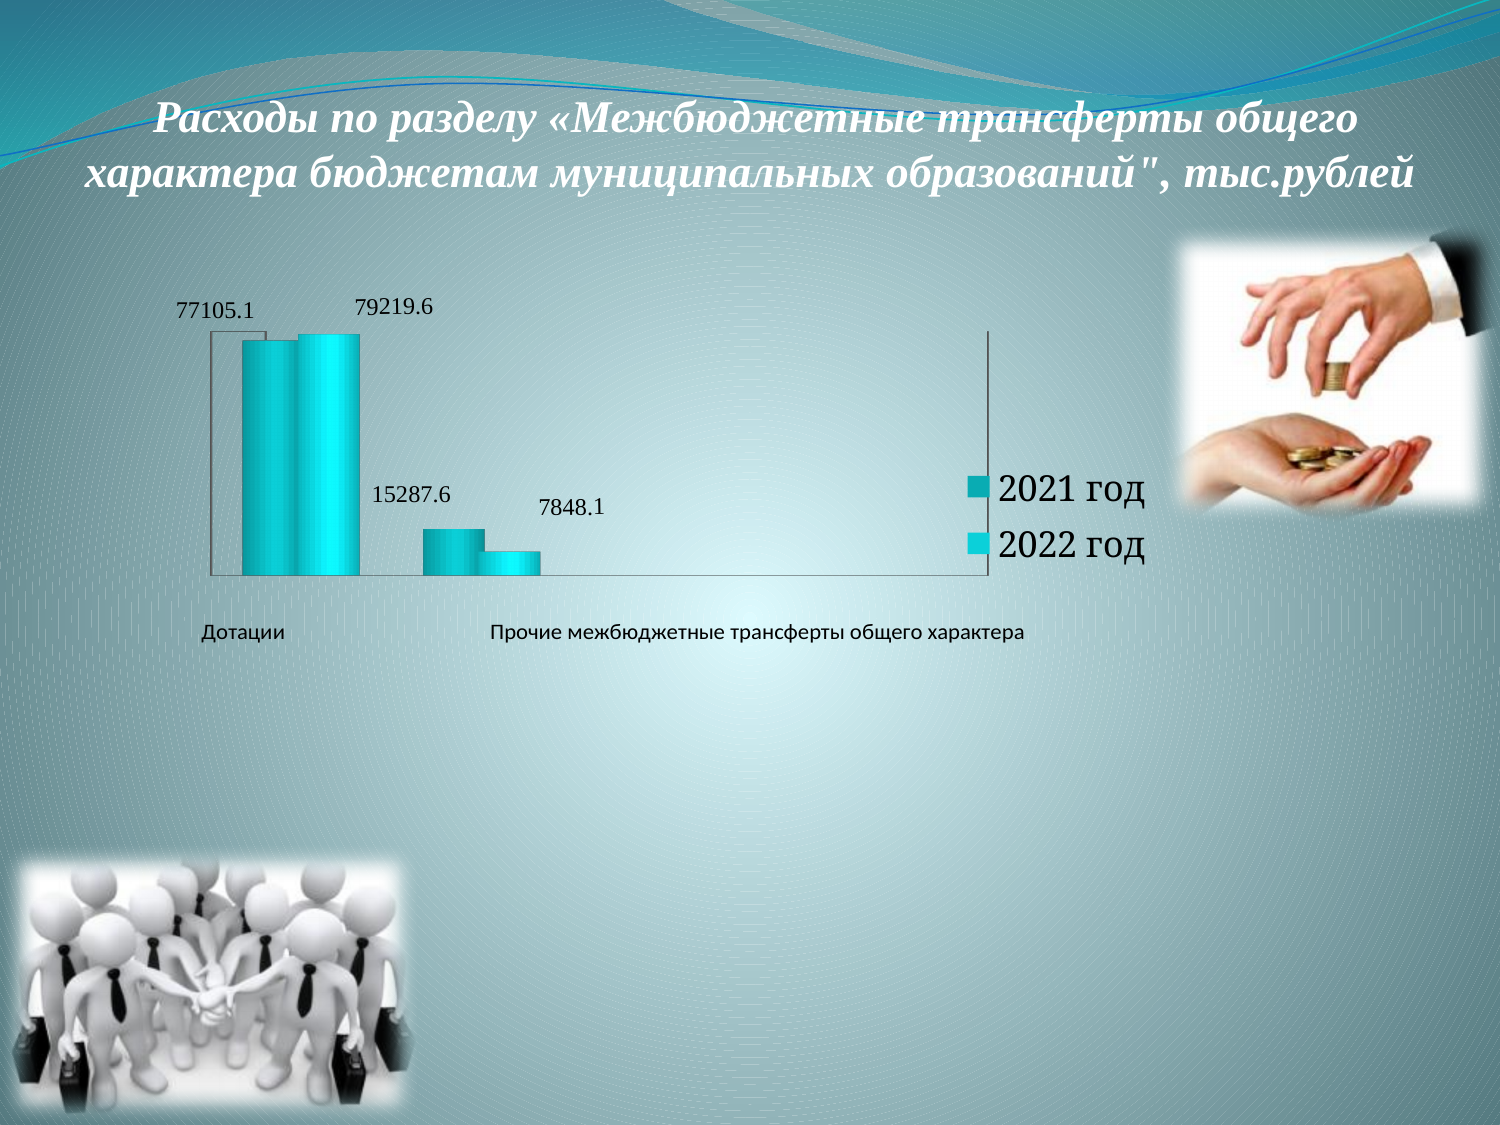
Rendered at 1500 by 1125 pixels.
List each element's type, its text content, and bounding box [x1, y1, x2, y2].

picture [0, 842, 420, 1125]
title Расходы по разделу «Межбюджетные трансферты общего характера бюджетам муниципальных образований", тыс.рублей [75, 66, 1438, 197]
picture [1159, 222, 1500, 526]
chart [175, 292, 1170, 720]
